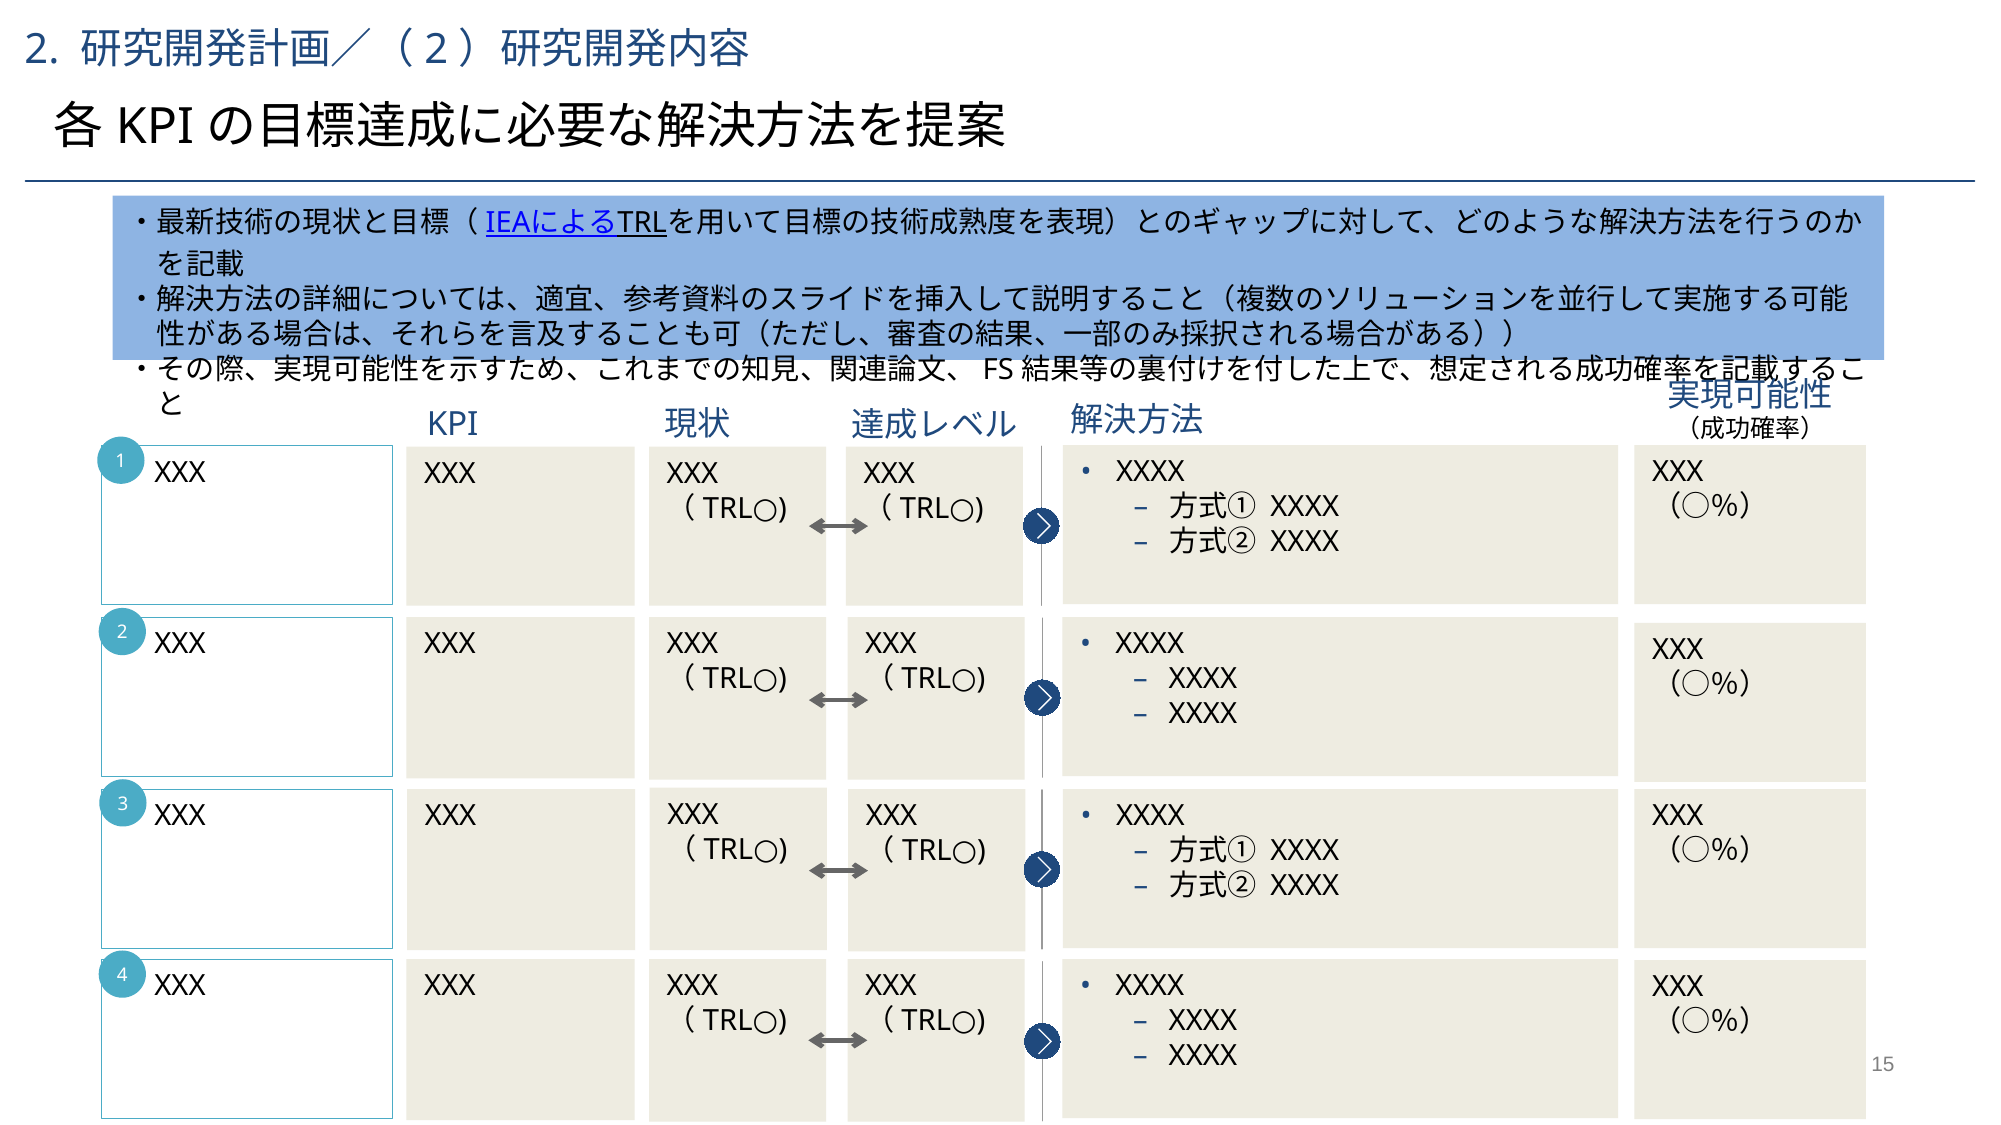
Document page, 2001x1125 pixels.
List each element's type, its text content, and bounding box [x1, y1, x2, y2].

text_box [1024, 961, 1061, 1121]
text_box XXX （TRL○) [649, 959, 827, 1122]
text_box XXX （TRL○) [649, 787, 827, 951]
text_box 実現可能性 （成功確率） [1652, 365, 1849, 445]
text_box XXX [101, 789, 393, 949]
text_box KPI [412, 394, 494, 446]
text_box XXX [407, 789, 636, 951]
text_box XXX （○％） [1634, 789, 1866, 949]
text_box 4 [97, 949, 147, 999]
text_box XXX （TRL○) [649, 617, 827, 780]
text_box XXX [101, 959, 393, 1119]
text_box 3 [98, 778, 148, 828]
text_box 2 [97, 607, 147, 657]
text_box 解決方法 [1056, 391, 1219, 446]
text_box XXXX 方式① XXXX 方式② XXXX [1062, 789, 1619, 949]
text_box XXX [406, 446, 635, 606]
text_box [1023, 789, 1060, 950]
text_box 1 [96, 435, 146, 485]
text_box XXX [406, 959, 635, 1121]
text_box ・最新技術の現状と目標（IEAによるTRLを用いて目標の技術成熟度を表現）とのギャップに対して、どのような解決方法を行うのかを記載 ・解決方法の詳細については、適宜、参考資料のスライドを挿入して説明すること（複数のソリューションを並行して実施する可能性がある場合は、それらを言及することも可（ただし、審査の結果、一部のみ採択される場合がある）） ・その際、実現可能性を示すため、これまでの知見、関連論文、FS結果等の裏付けを付した上で、想定される成功確率を記載すること [112, 195, 1885, 361]
text_box XXX [406, 617, 635, 779]
text_box XXX （TRL○) [848, 789, 1026, 952]
text_box XXXX XXXX XXXX [1062, 617, 1619, 777]
text_box XXX （○％） [1634, 622, 1866, 782]
text_box XXX （TRL○) [847, 959, 1025, 1122]
text_box XXX （TRL○) [847, 617, 1025, 780]
text_box XXXX XXXX XXXX [1062, 959, 1619, 1119]
text_box XXX [101, 617, 393, 777]
text_box XXX （TRL○) [845, 446, 1023, 606]
text_box 2. 研究開発計画／（2）研究開発内容 [24, 28, 1818, 74]
text_box XXX （○％） [1634, 960, 1866, 1120]
text_box 現状 [649, 394, 746, 446]
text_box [1023, 446, 1060, 606]
text_box XXX （TRL○) [649, 446, 827, 606]
text_box 達成レベル [836, 395, 1033, 451]
text_box XXX （○％） [1634, 445, 1866, 605]
text_box 各KPIの目標達成に必要な解決方法を提案 [53, 100, 1899, 155]
text_box XXX [101, 445, 393, 605]
text_box XXXX 方式① XXXX 方式② XXXX [1062, 445, 1619, 605]
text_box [1024, 617, 1061, 778]
